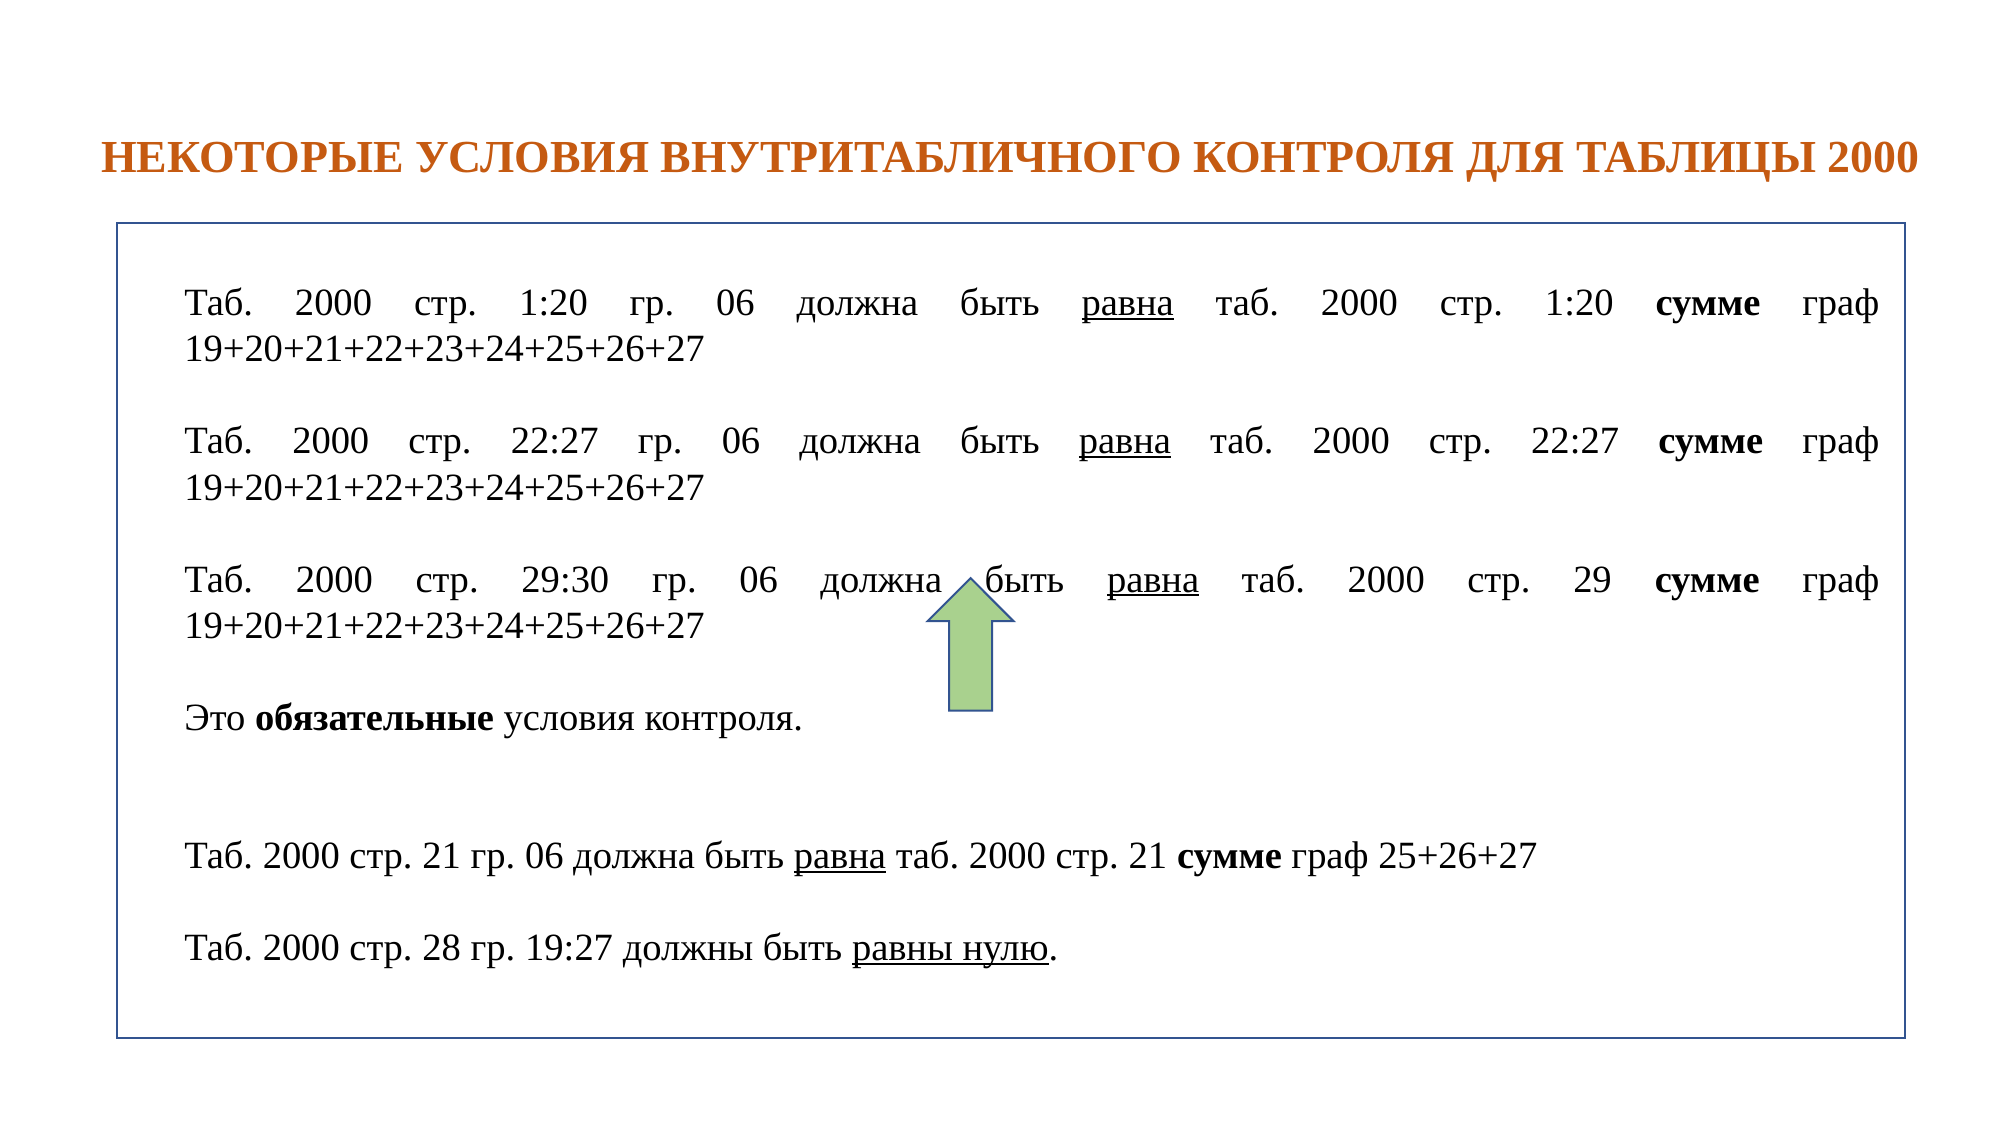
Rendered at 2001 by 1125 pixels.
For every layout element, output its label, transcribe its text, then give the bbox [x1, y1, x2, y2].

list Таб. 2000 стр. 1:20 гр. 06 должна быть равна таб. 2000 стр. 1:20 сумме граф 19+20+21+22+23+24+25+26+27 Таб. 2000 стр. 22:27 гр. 06 должна быть равна таб. 2000 стр. 22:27 сумме граф 19+20+21+22+23+24+25+26+27 Таб. 2000 стр. 29:30 гр. 06 должна быть равна таб. 2000 стр. 29 сумме граф 19+20+21+22+23+24+25+26+27 Это обязательные условия контроля. Таб. 2000 стр. 21 гр. 06 должна быть равна таб. 2000 стр. 21 сумме граф 25+26+27 Таб. 2000 стр. 28 гр. 19:27 должны быть равны нулю. [169, 269, 1895, 984]
text_box [925, 576, 1017, 712]
title НЕКОТОРЫЕ УСЛОВИЯ ВНУТРИТАБЛИЧНОГО КОНТРОЛЯ ДЛЯ ТАБЛИЦЫ 2000 [65, 73, 1957, 291]
text_box [116, 291, 1906, 1039]
